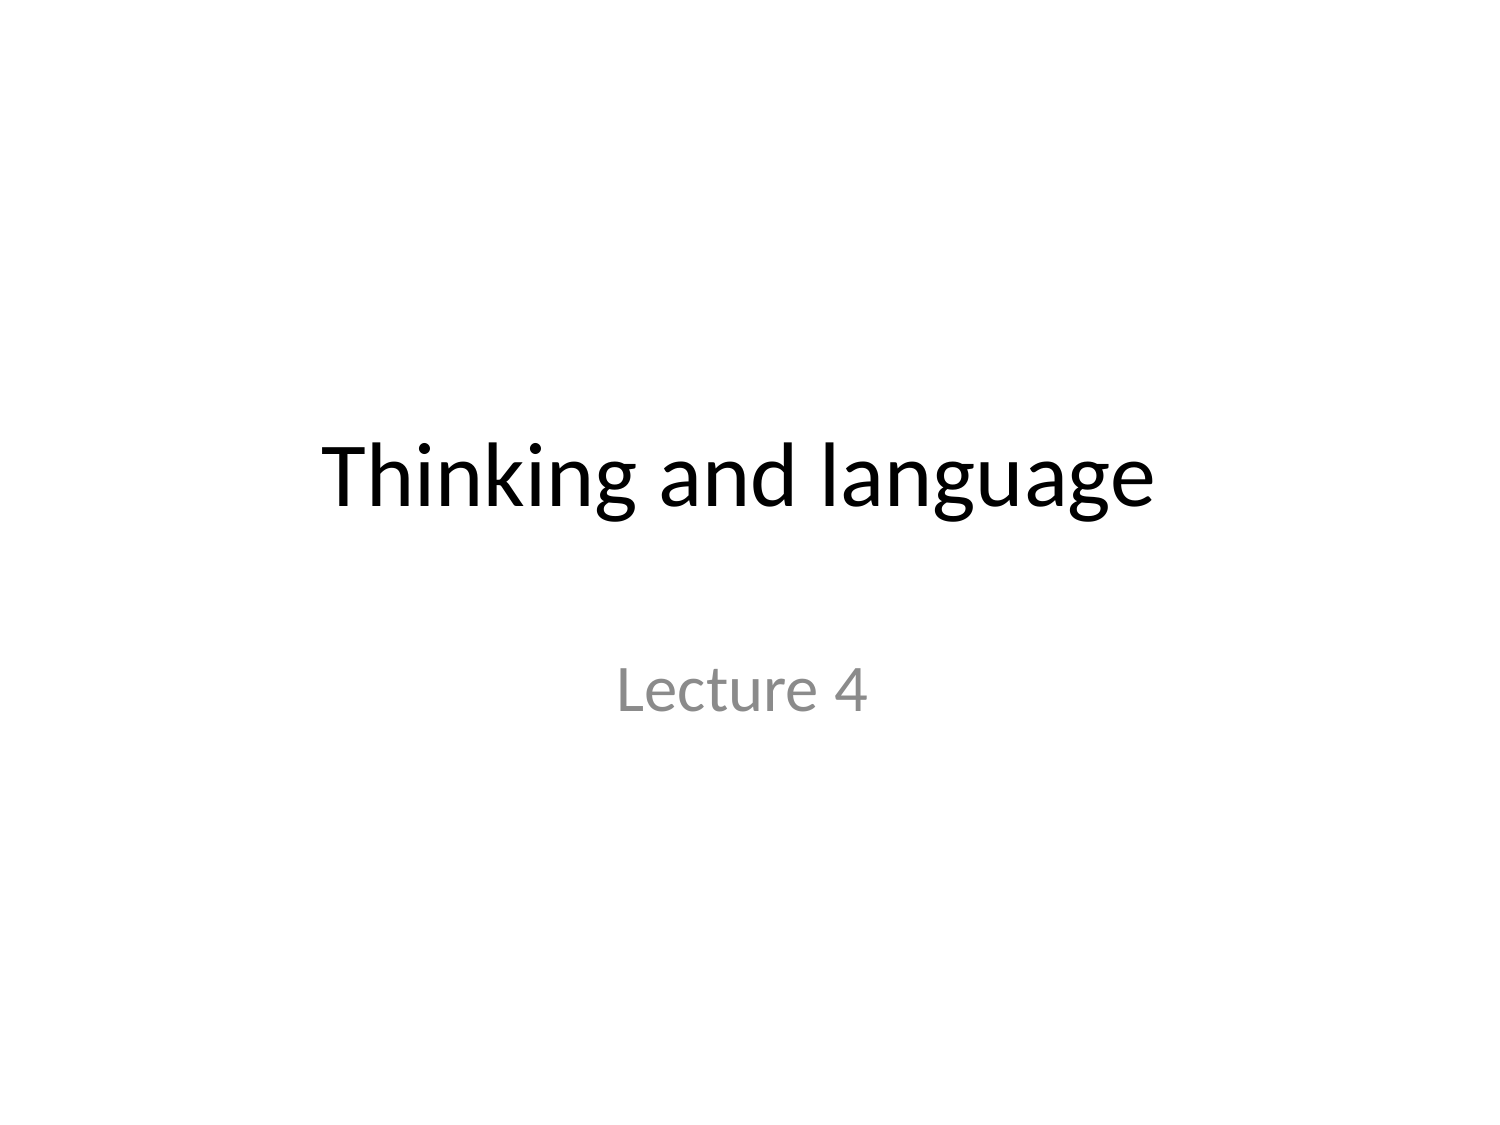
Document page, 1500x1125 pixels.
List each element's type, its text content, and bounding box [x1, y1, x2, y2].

title Thinking and language [112, 349, 1388, 591]
subtitle Lecture 4 [225, 637, 1275, 925]
